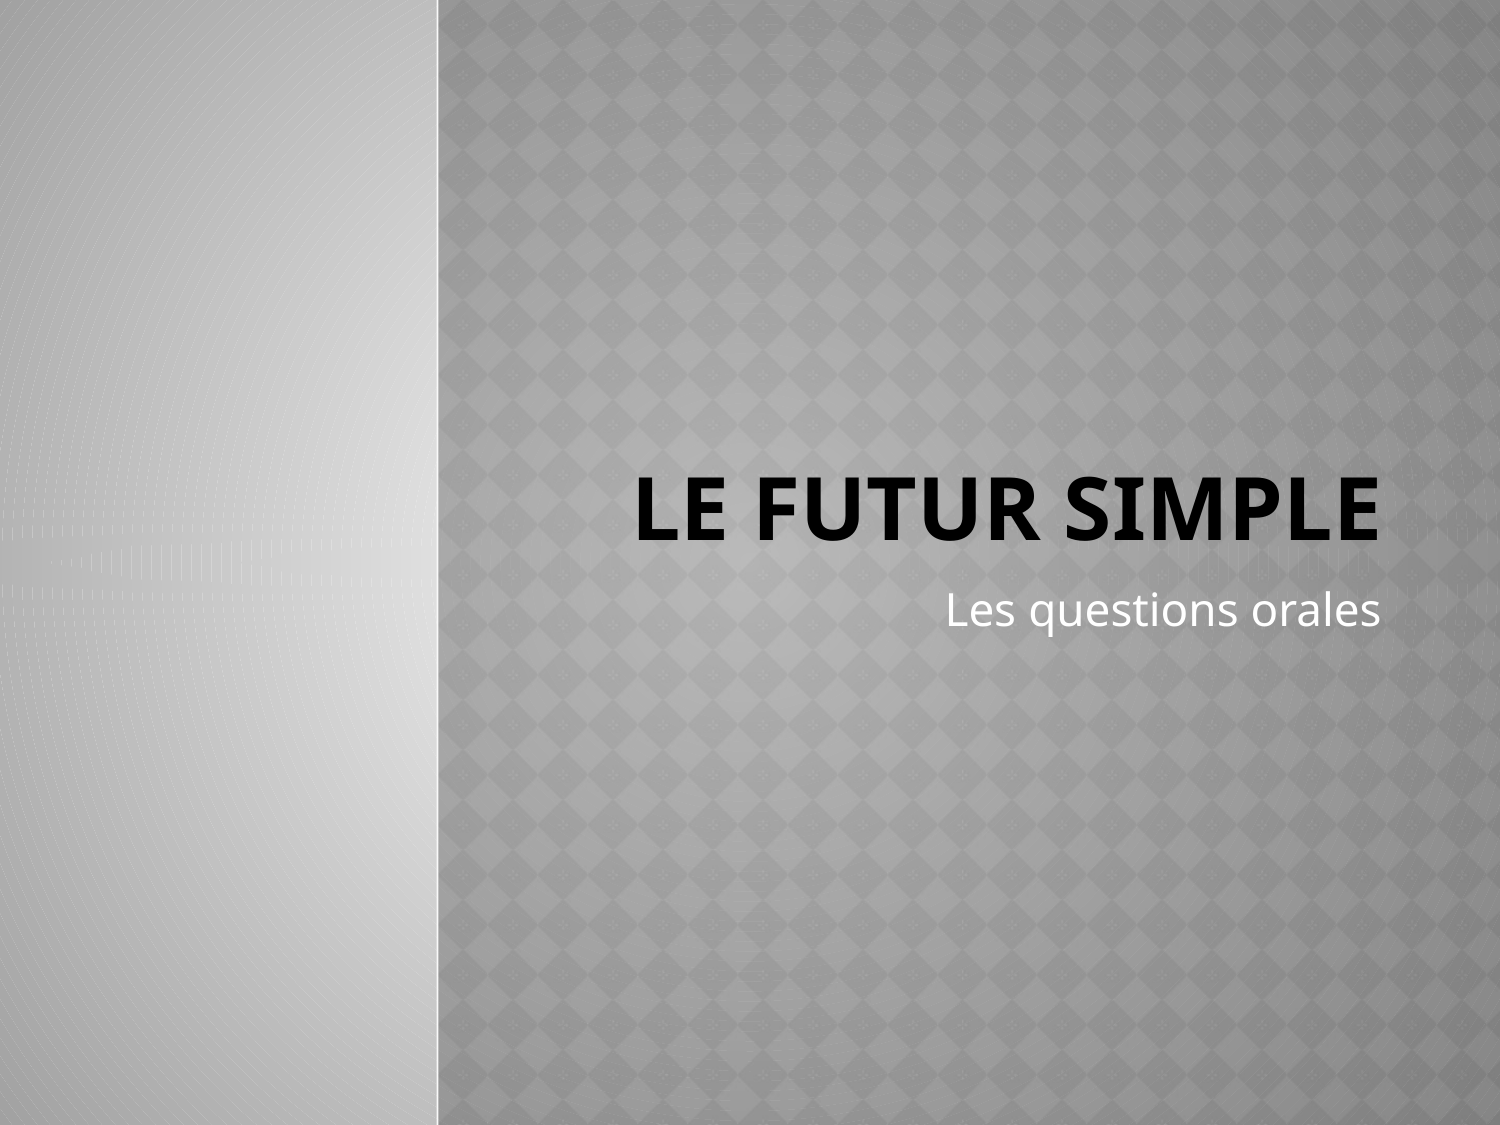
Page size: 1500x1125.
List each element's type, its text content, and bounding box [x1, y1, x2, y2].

subtitle Les questions orales [550, 580, 1390, 762]
title Le futur simple [552, 87, 1390, 558]
